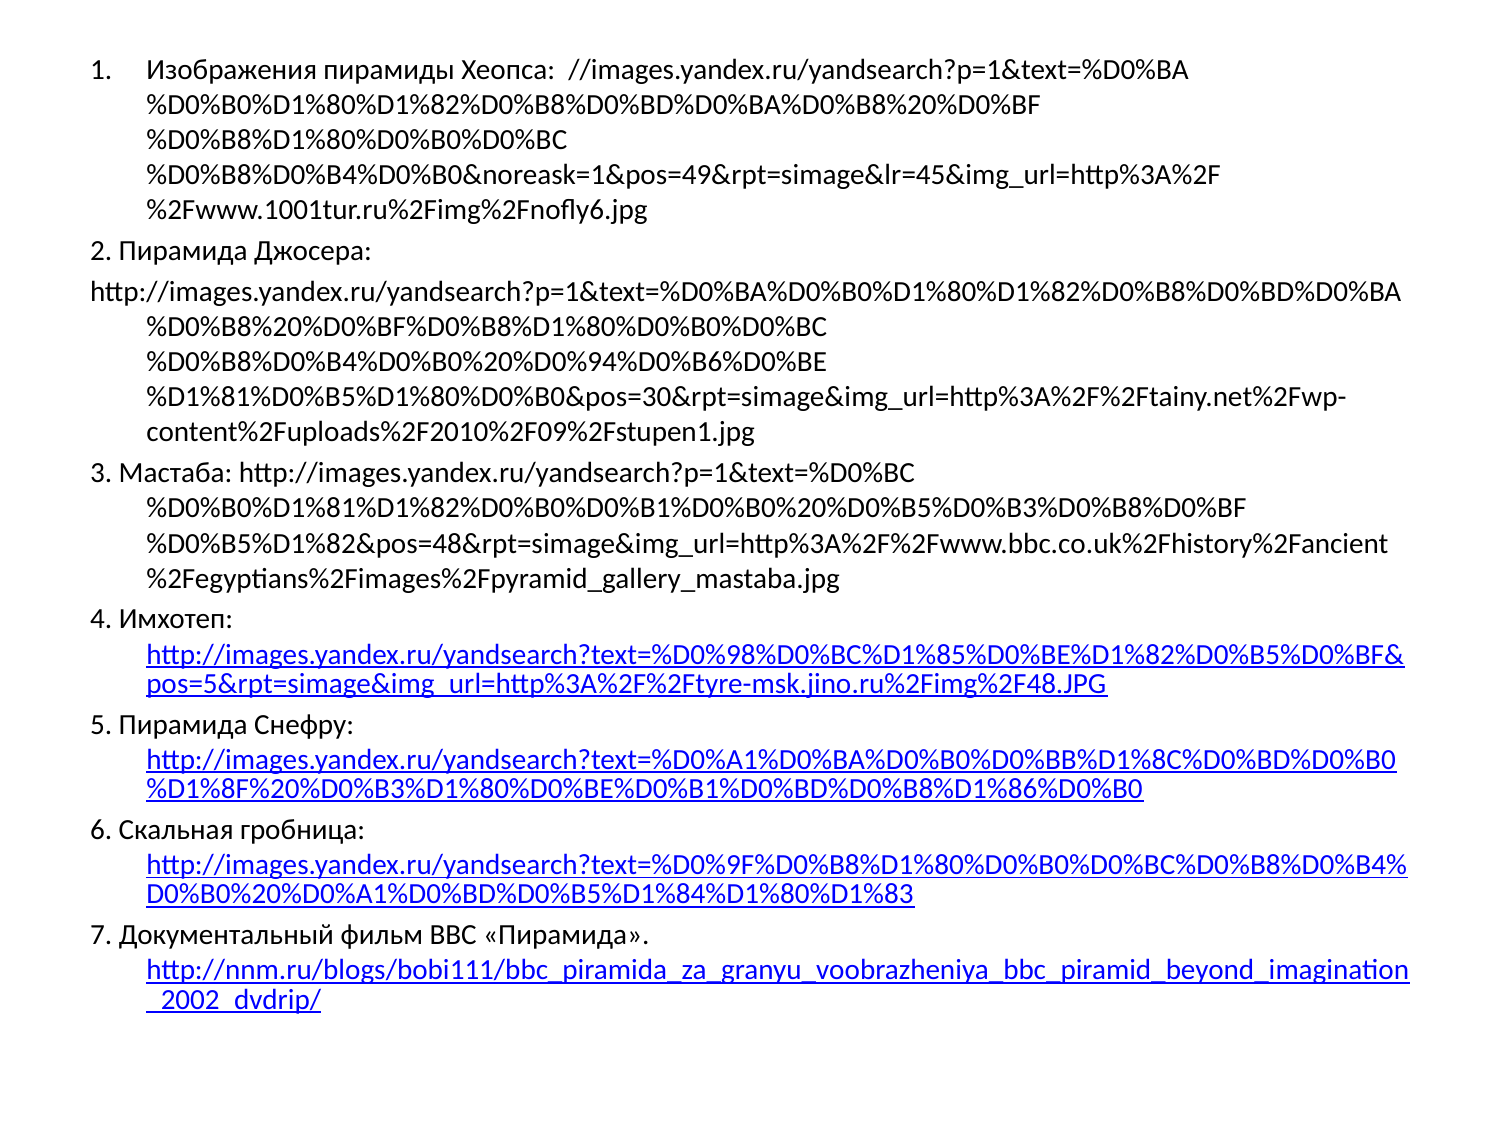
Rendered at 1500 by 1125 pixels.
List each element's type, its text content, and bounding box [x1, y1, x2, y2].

list Изображения пирамиды Хеопса: //images.yandex.ru/yandsearch?p=1&text=%D0%BA%D0%B0%D1%80%D1%82%D0%B8%D0%BD%D0%BA%D0%B8%20%D0%BF%D0%B8%D1%80%D0%B0%D0%BC%D0%B8%D0%B4%D0%B0&noreask=1&pos=49&rpt=simage&lr=45&img_url=http%3A%2F%2Fwww.1001tur.ru%2Fimg%2Fnofly6.jpg 2. Пирамида Джосера: http://images.yandex.ru/yandsearch?p=1&text=%D0%BA%D0%B0%D1%80%D1%82%D0%B8%D0%BD%D0%BA%D0%B8%20%D0%BF%D0%B8%D1%80%D0%B0%D0%BC%D0%B8%D0%B4%D0%B0%20%D0%94%D0%B6%D0%BE%D1%81%D0%B5%D1%80%D0%B0&pos=30&rpt=simage&img_url=http%3A%2F%2Ftainy.net%2Fwp-content%2Fuploads%2F2010%2F09%2Fstupen1.jpg 3. Мастаба: http://images.yandex.ru/yandsearch?p=1&text=%D0%BC%D0%B0%D1%81%D1%82%D0%B0%D0%B1%D0%B0%20%D0%B5%D0%B3%D0%B8%D0%BF%D0%B5%D1%82&pos=48&rpt=simage&img_url=http%3A%2F%2Fwww.bbc.co.uk%2Fhistory%2Fancient%2Fegyptians%2Fimages%2Fpyramid_gallery_mastaba.jpg 4. Имхотеп: http://images.yandex.ru/yandsearch?text=%D0%98%D0%BC%D1%85%D0%BE%D1%82%D0%B5%D0%BF&pos=5&rpt=simage&img_url=http%3A%2F%2Ftyre-msk.jino.ru%2Fimg%2F48.JPG 5. Пирамида Снефру: http://images.yandex.ru/yandsearch?text=%D0%A1%D0%BA%D0%B0%D0%BB%D1%8C%D0%BD%D0%B0%D1%8F%20%D0%B3%D1%80%D0%BE%D0%B1%D0%BD%D0%B8%D1%86%D0%B0 6. Скальная гробница: http://images.yandex.ru/yandsearch?text=%D0%9F%D0%B8%D1%80%D0%B0%D0%BC%D0%B8%D0%B4%D0%B0%20%D0%A1%D0%BD%D0%B5%D1%84%D1%80%D1%83 7. Документальный фильм ВВС «Пирамида». http://nnm.ru/blogs/bobi111/bbc_piramida_za_granyu_voobrazheniya_bbc_piramid_beyond_imagination_2002_dvdrip/ [75, 42, 1425, 1005]
